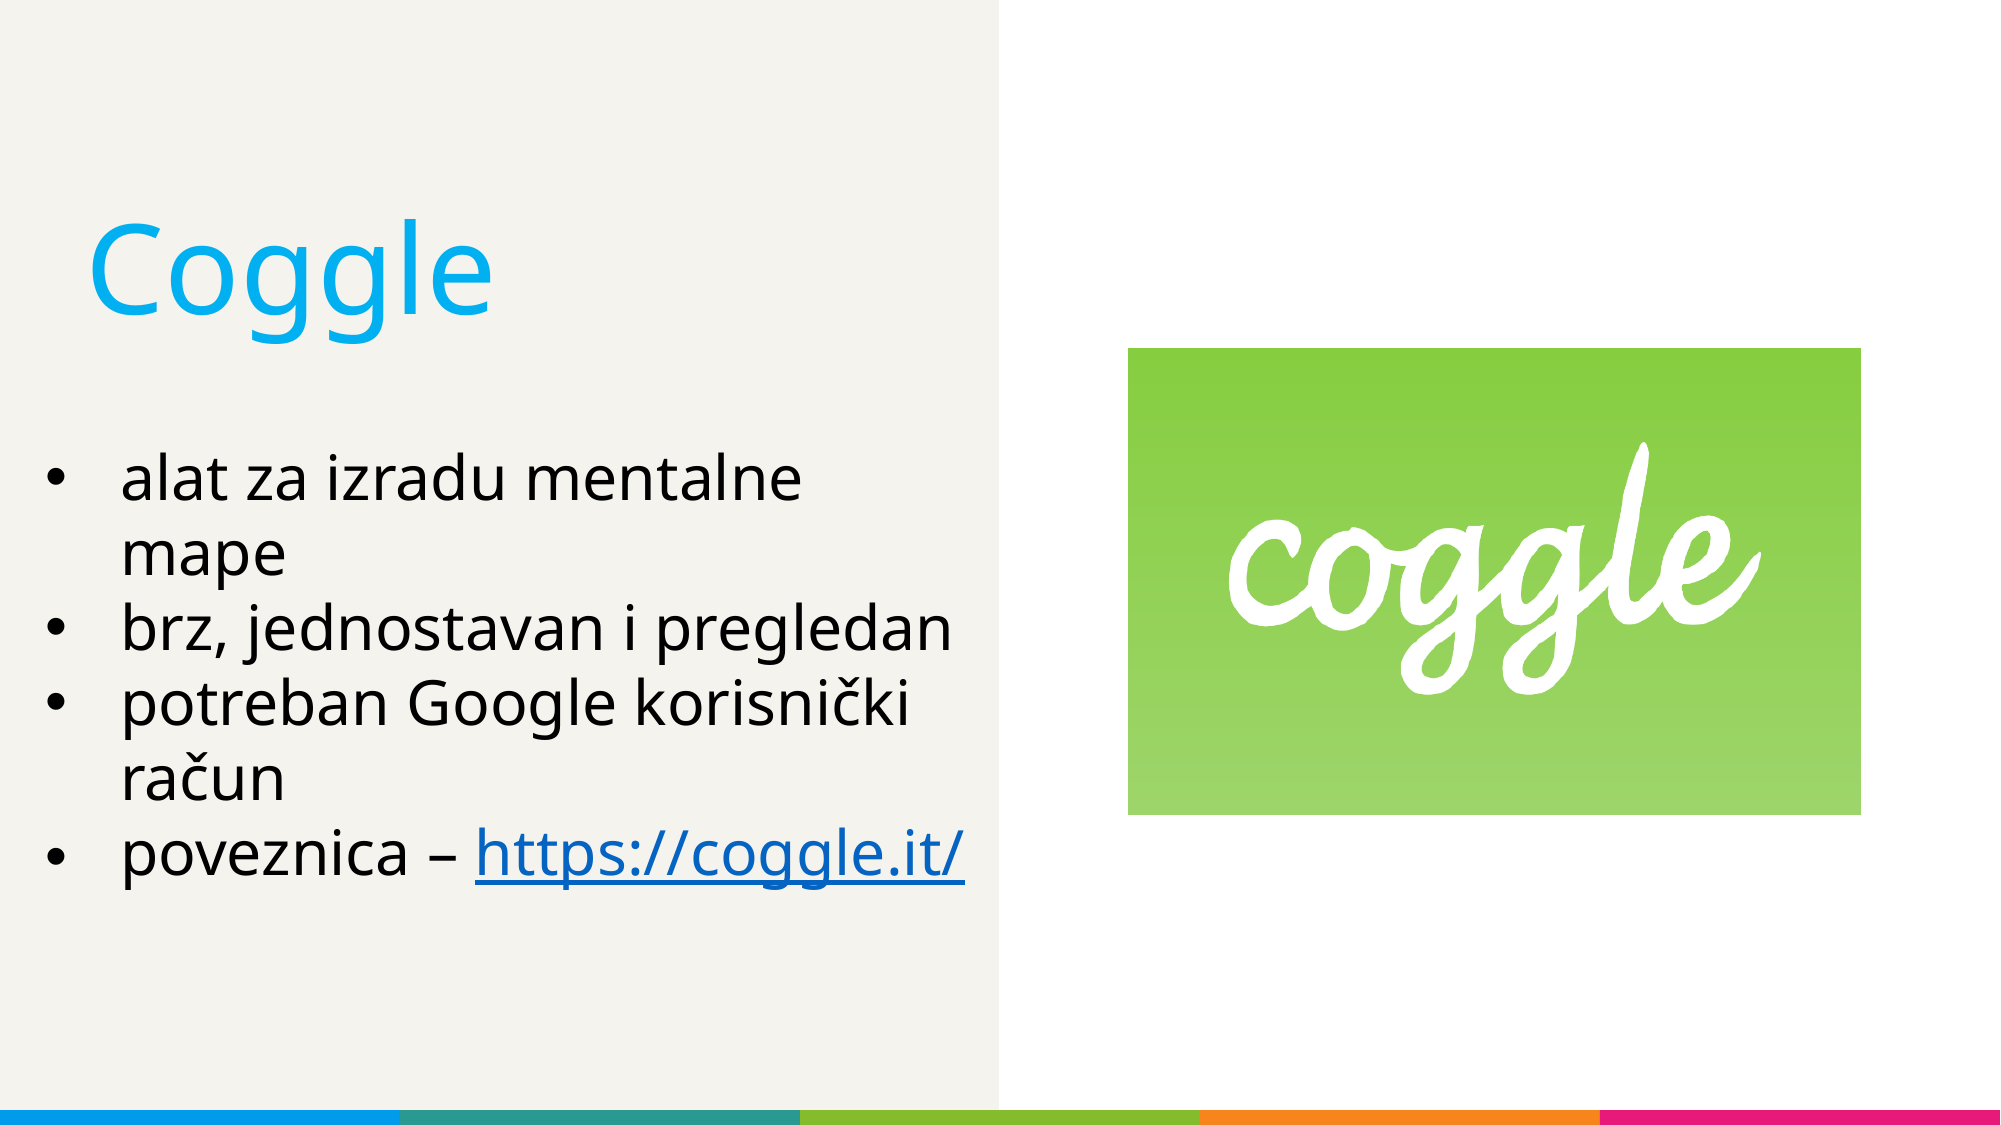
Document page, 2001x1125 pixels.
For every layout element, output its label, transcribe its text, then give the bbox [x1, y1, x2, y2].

list alat za izradu mentalne mape brz, jednostavan i pregledan potreban Google korisnički račun poveznica – https://coggle.it/ [18, 348, 984, 988]
picture [1127, 348, 1861, 816]
title Coggle [70, 166, 962, 348]
